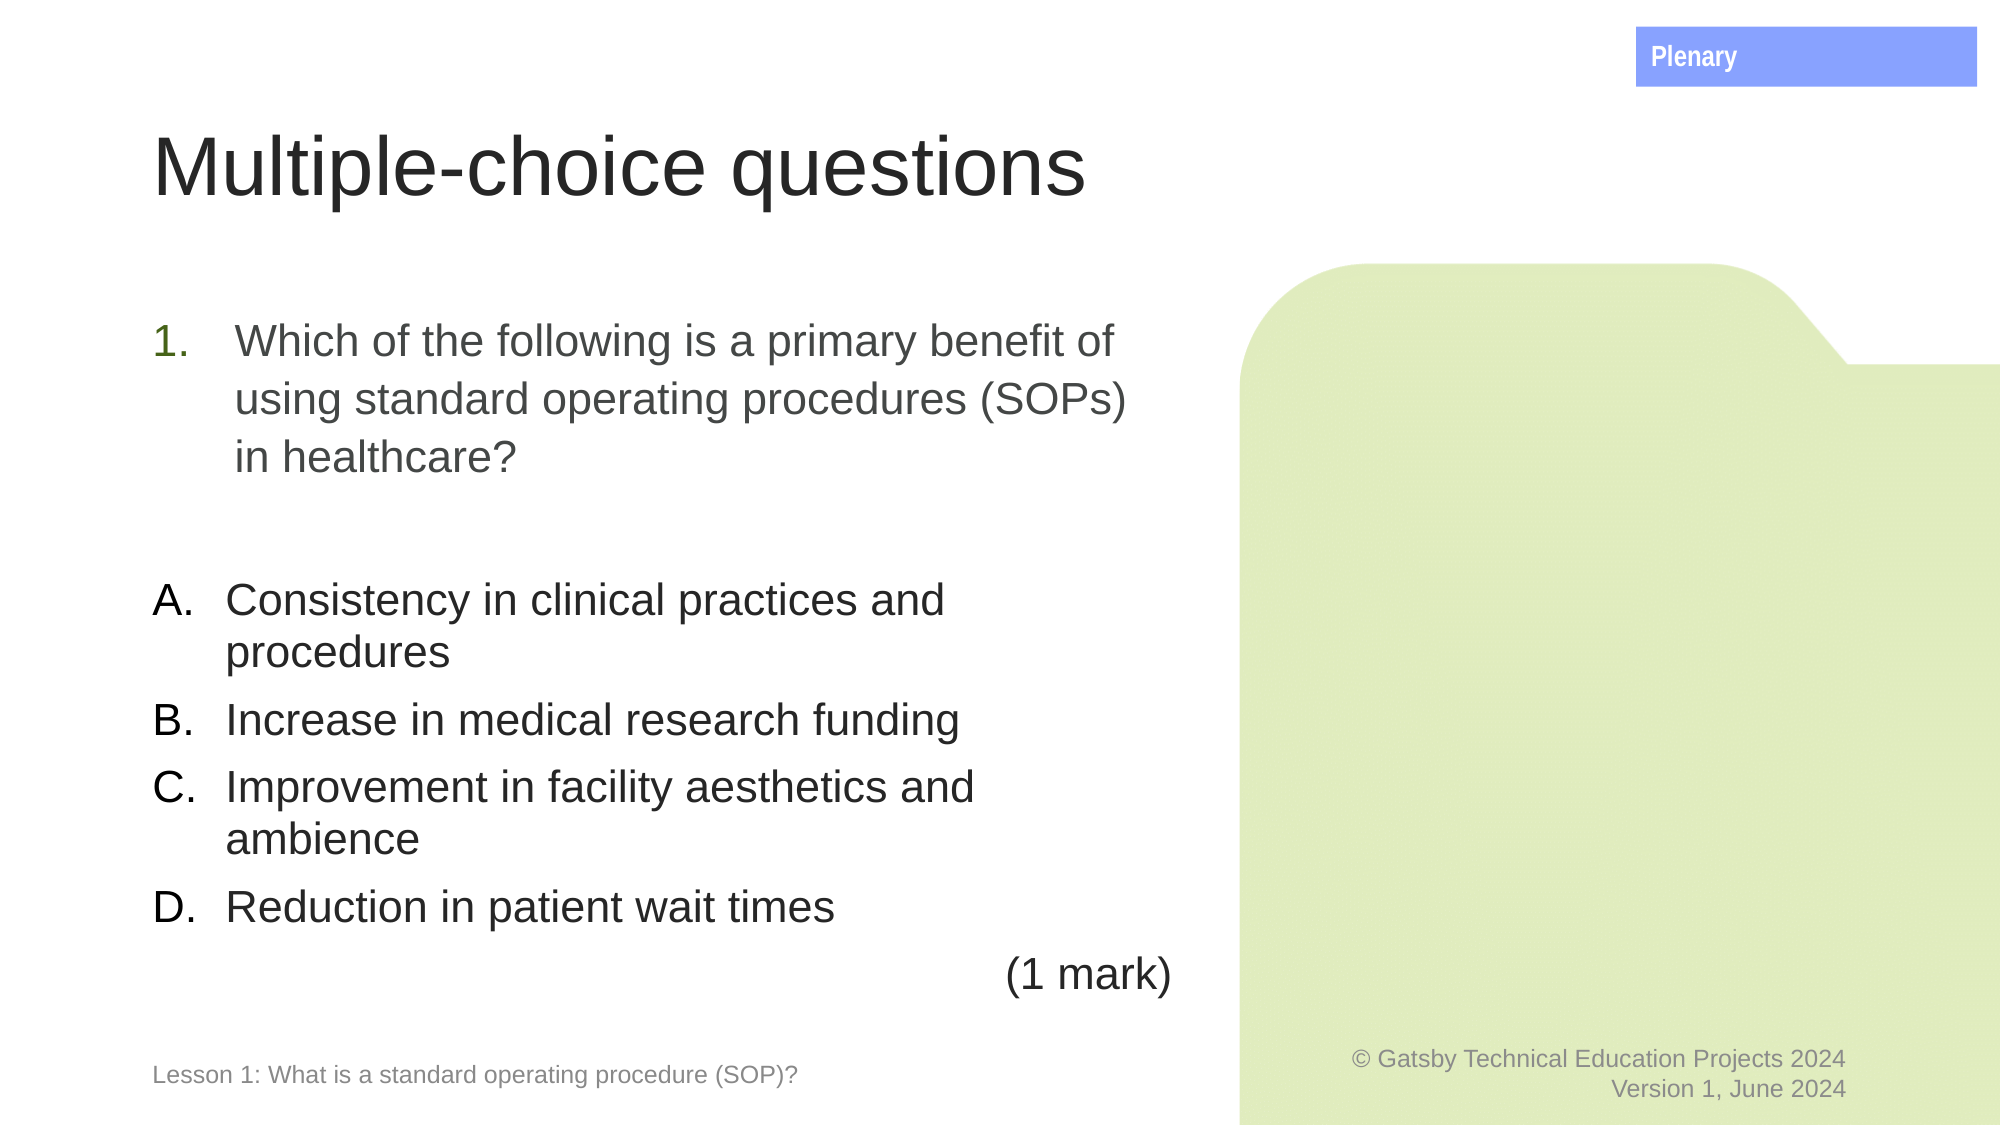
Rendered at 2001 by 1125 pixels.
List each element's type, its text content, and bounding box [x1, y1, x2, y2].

picture [1239, 0, 2000, 1125]
title Multiple-choice questions [137, 59, 1863, 278]
list Lesson 1: What is a standard operating procedure (SOP)? [137, 1042, 829, 1103]
list Which of the following is a primary benefit of using standard operating procedures (SOPs) in healthcare? Consistency in clinical practices and procedures Increase in medical research funding Improvement in facility aesthetics and ambience Reduction in patient wait times (1 mark) [137, 299, 1188, 1014]
list Plenary [1636, 26, 1978, 87]
